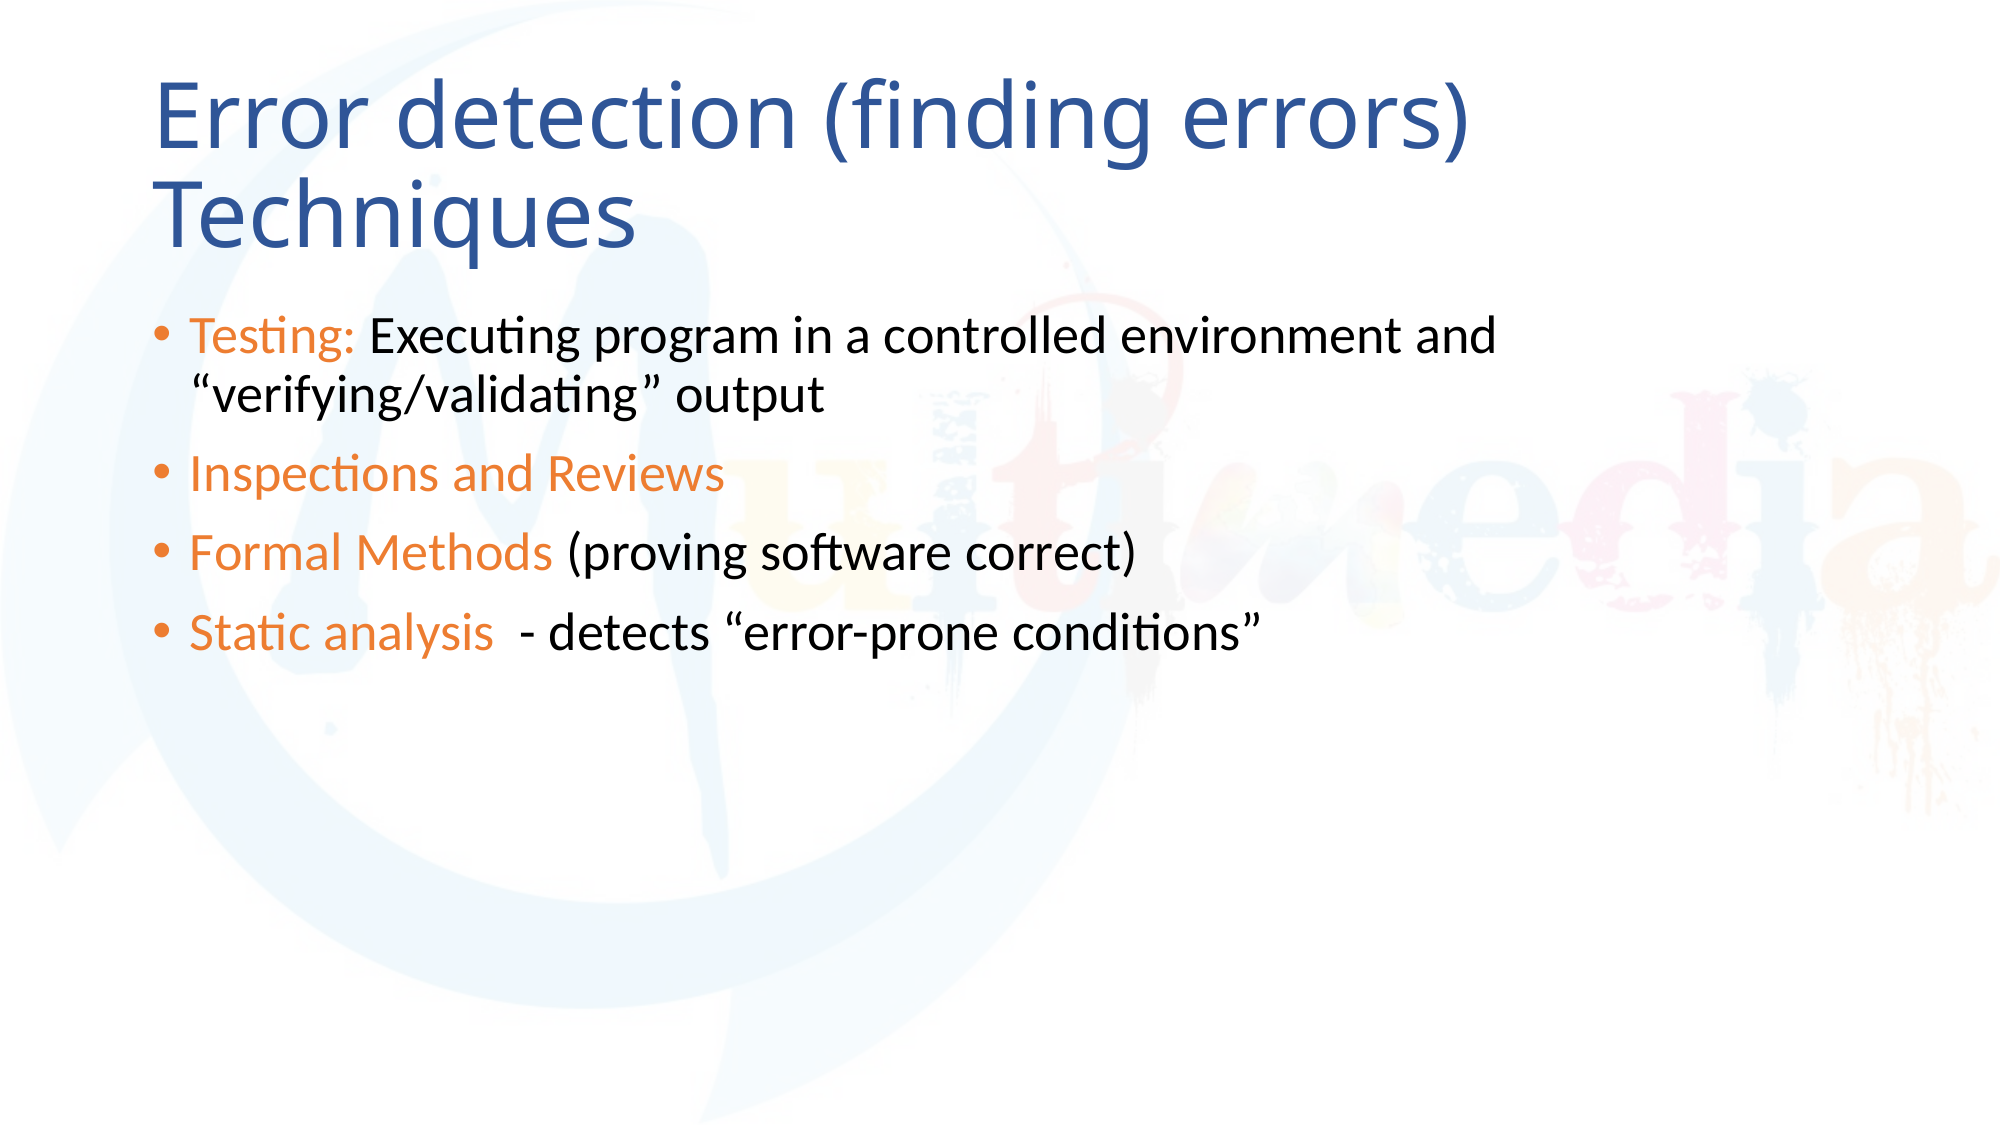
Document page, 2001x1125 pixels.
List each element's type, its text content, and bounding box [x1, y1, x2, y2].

list Testing: Executing program in a controlled environment and “verifying/validating” output Inspections and Reviews Formal Methods (proving software correct) Static analysis - detects “error-prone conditions” [137, 299, 1863, 1014]
title Error detection (finding errors) Techniques [137, 59, 1863, 278]
